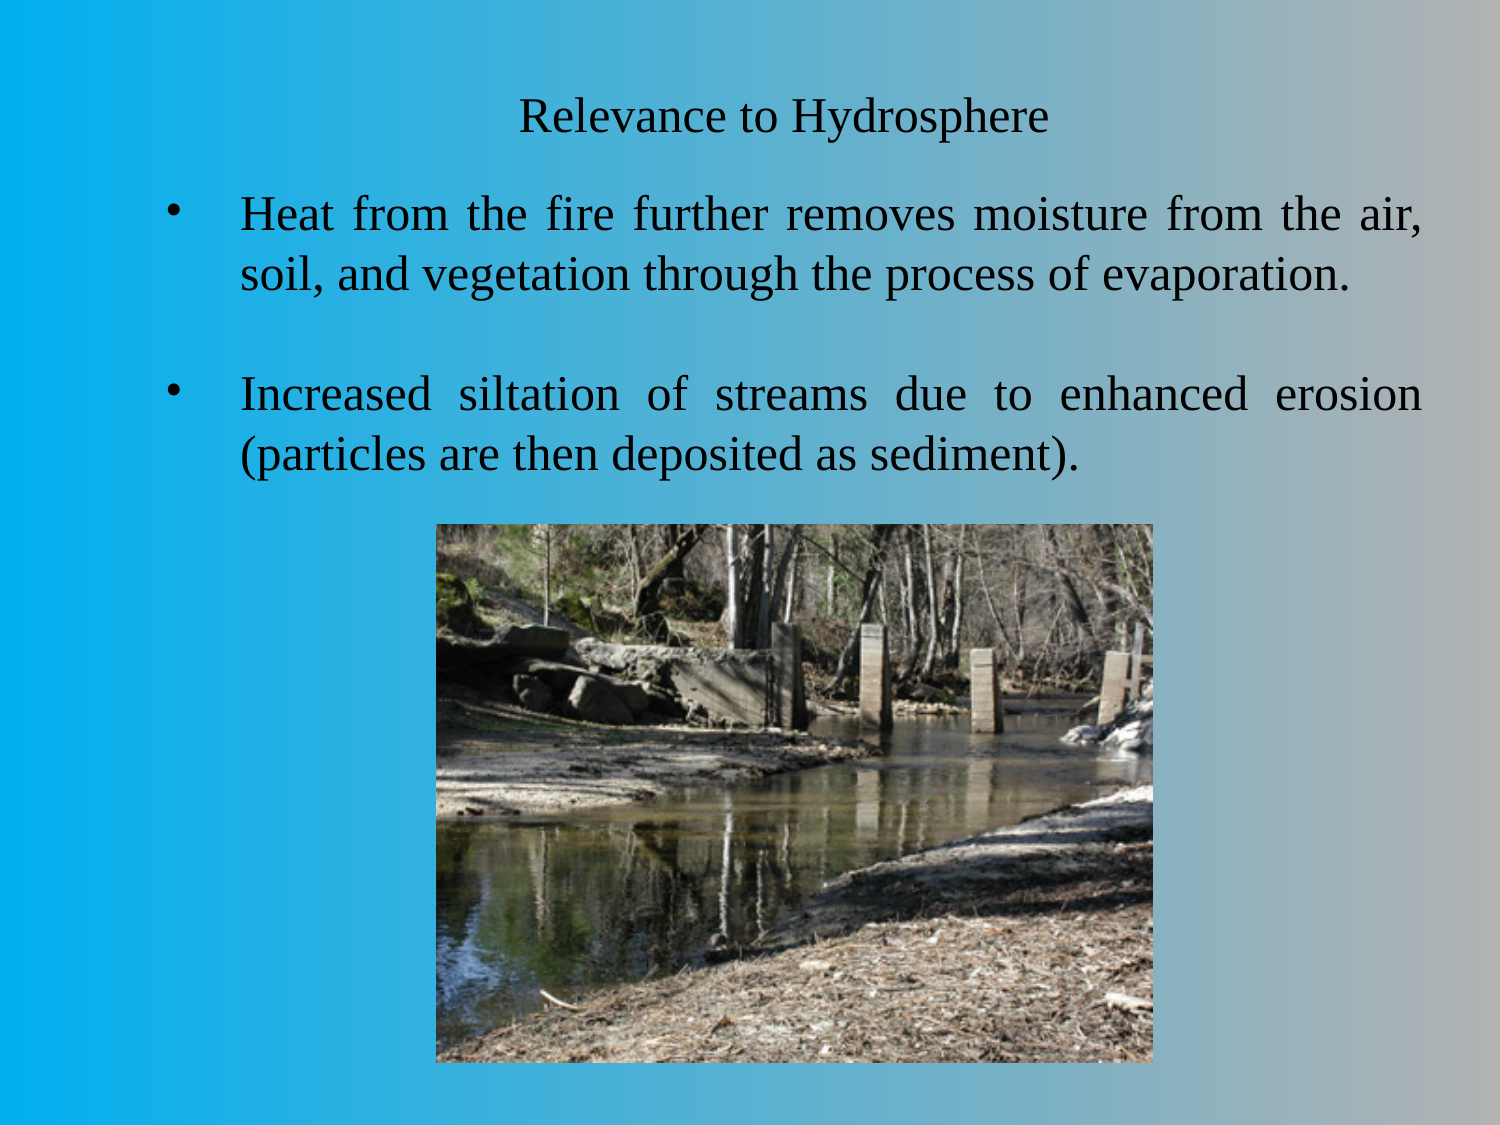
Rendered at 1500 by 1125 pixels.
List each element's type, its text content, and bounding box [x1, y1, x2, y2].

text_box Heat from the fire further removes moisture from the air, soil, and vegetation through the process of evaporation. Increased siltation of streams due to enhanced erosion (particles are then deposited as sediment). [149, 112, 1439, 608]
picture [435, 524, 1153, 1063]
text_box Relevance to Hydrosphere [503, 74, 1070, 112]
